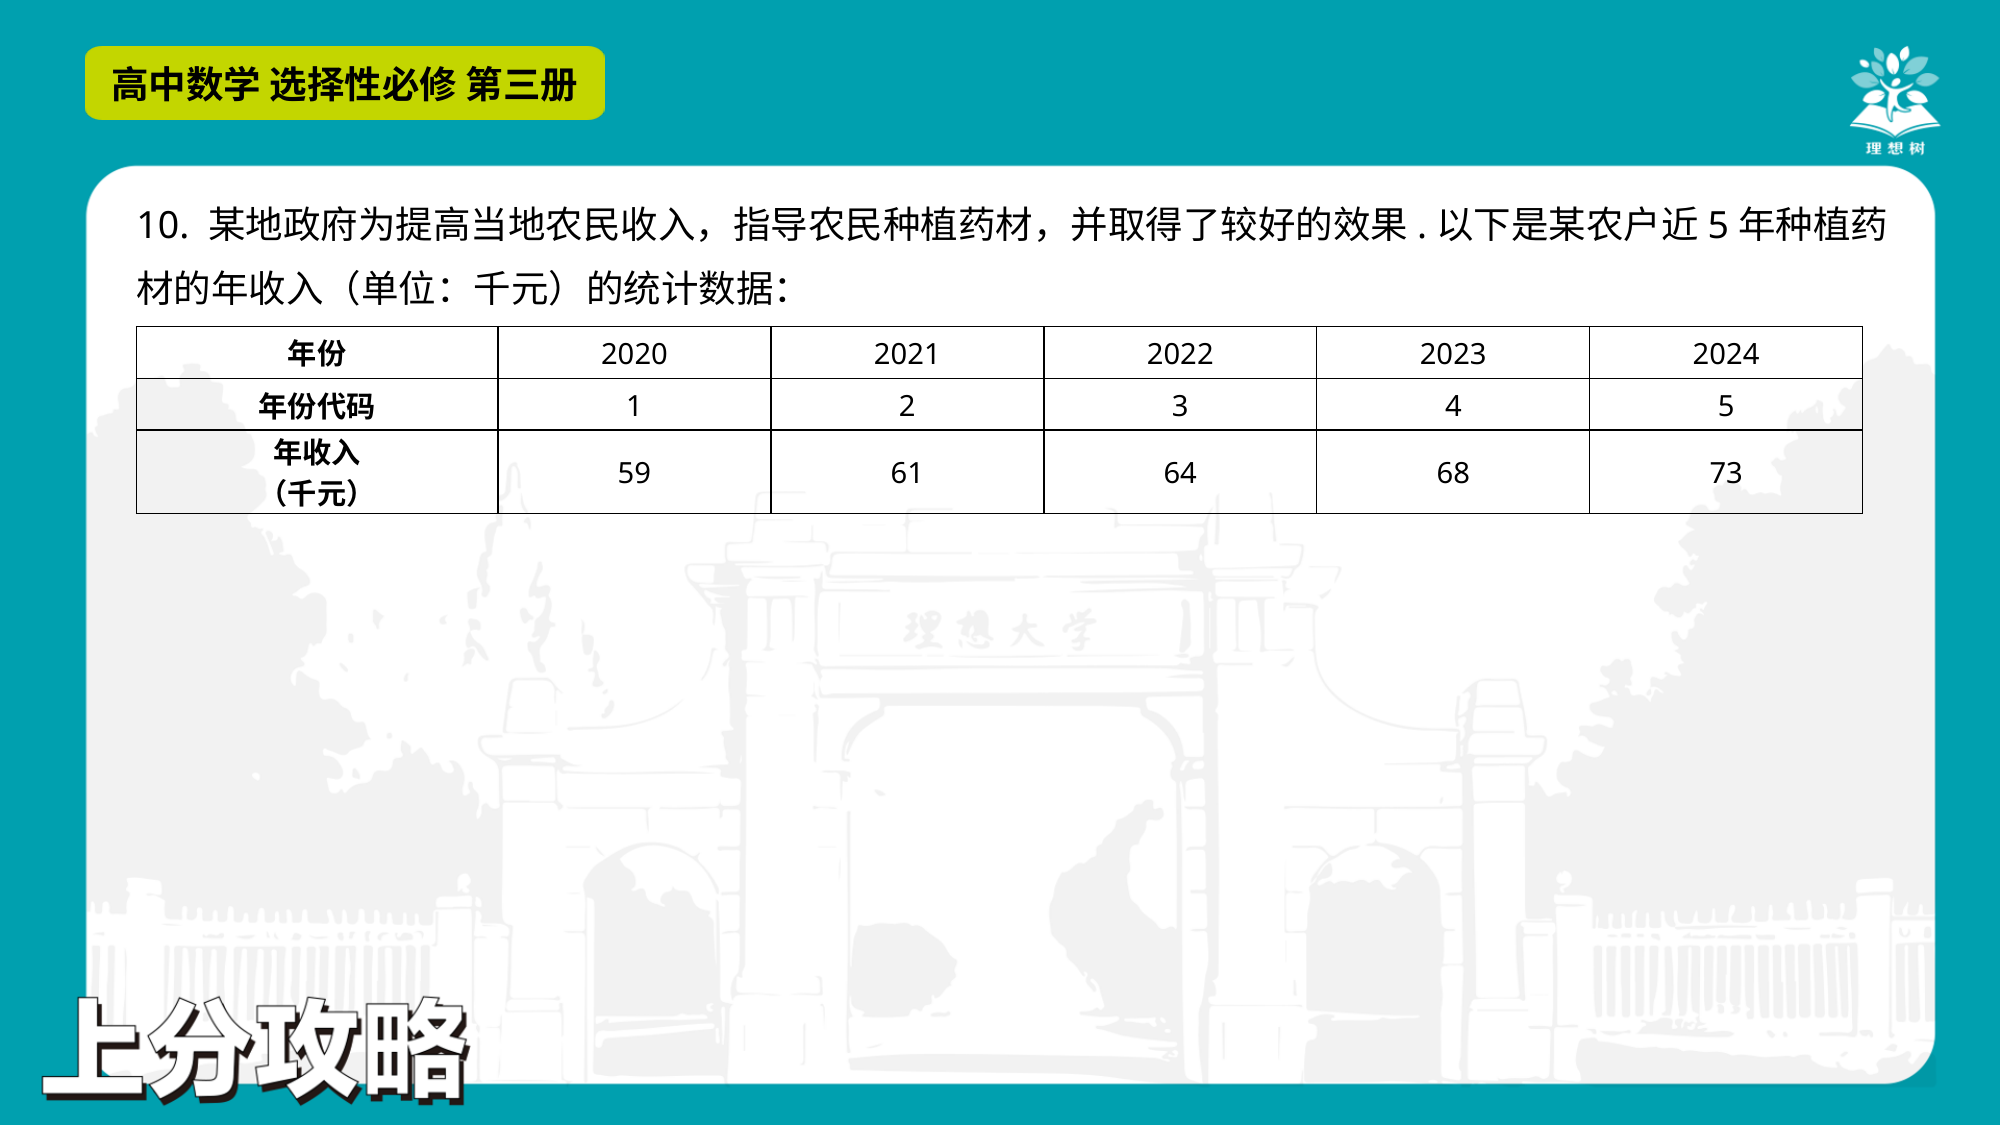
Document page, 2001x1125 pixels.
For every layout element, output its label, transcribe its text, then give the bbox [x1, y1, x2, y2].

text_box 10. 某地政府为提高当地农民收入，指导农民种植药材，并取得了较好的效果.以下是某农户近5年种植药 材的年收入（单位：千元）的统计数据： [136, 177, 1865, 304]
picture [0, 0, 2000, 1125]
